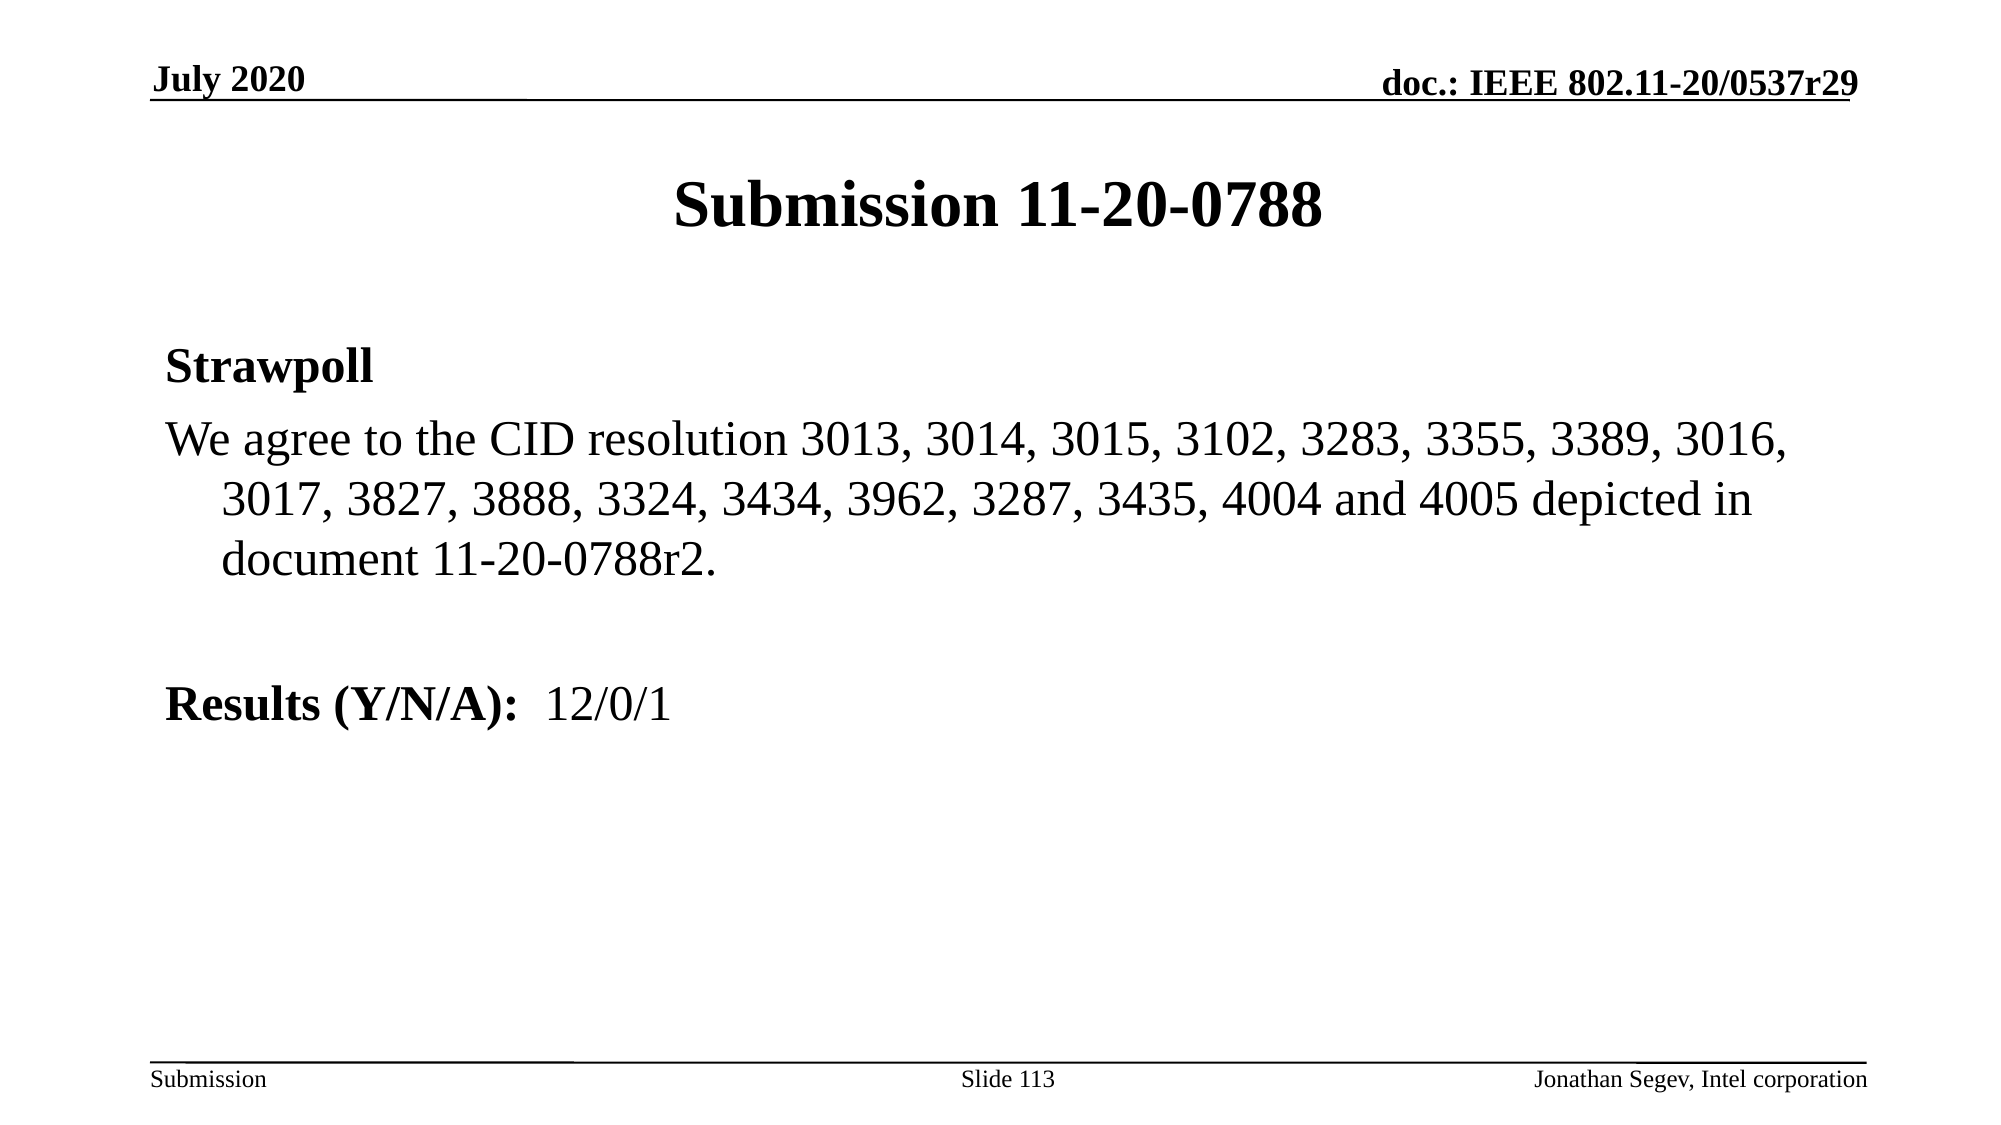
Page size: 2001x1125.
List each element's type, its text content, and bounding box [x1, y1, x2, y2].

slide_number Slide 113 [950, 1061, 1067, 1123]
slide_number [152, 54, 563, 100]
title Submission 11-20-0788 [149, 112, 1850, 288]
footer Jonathan Segev, Intel corporation [1171, 1061, 1869, 1093]
list Strawpoll We agree to the CID resolution 3013, 3014, 3015, 3102, 3283, 3355, 3389, 3016, 3017, 3827, 3888, 3324, 3434, 3962, 3287, 3435, 4004 and 4005 depicted in document 11-20-0788r2. Results (Y/N/A): 12/0/1 [149, 324, 1850, 1000]
